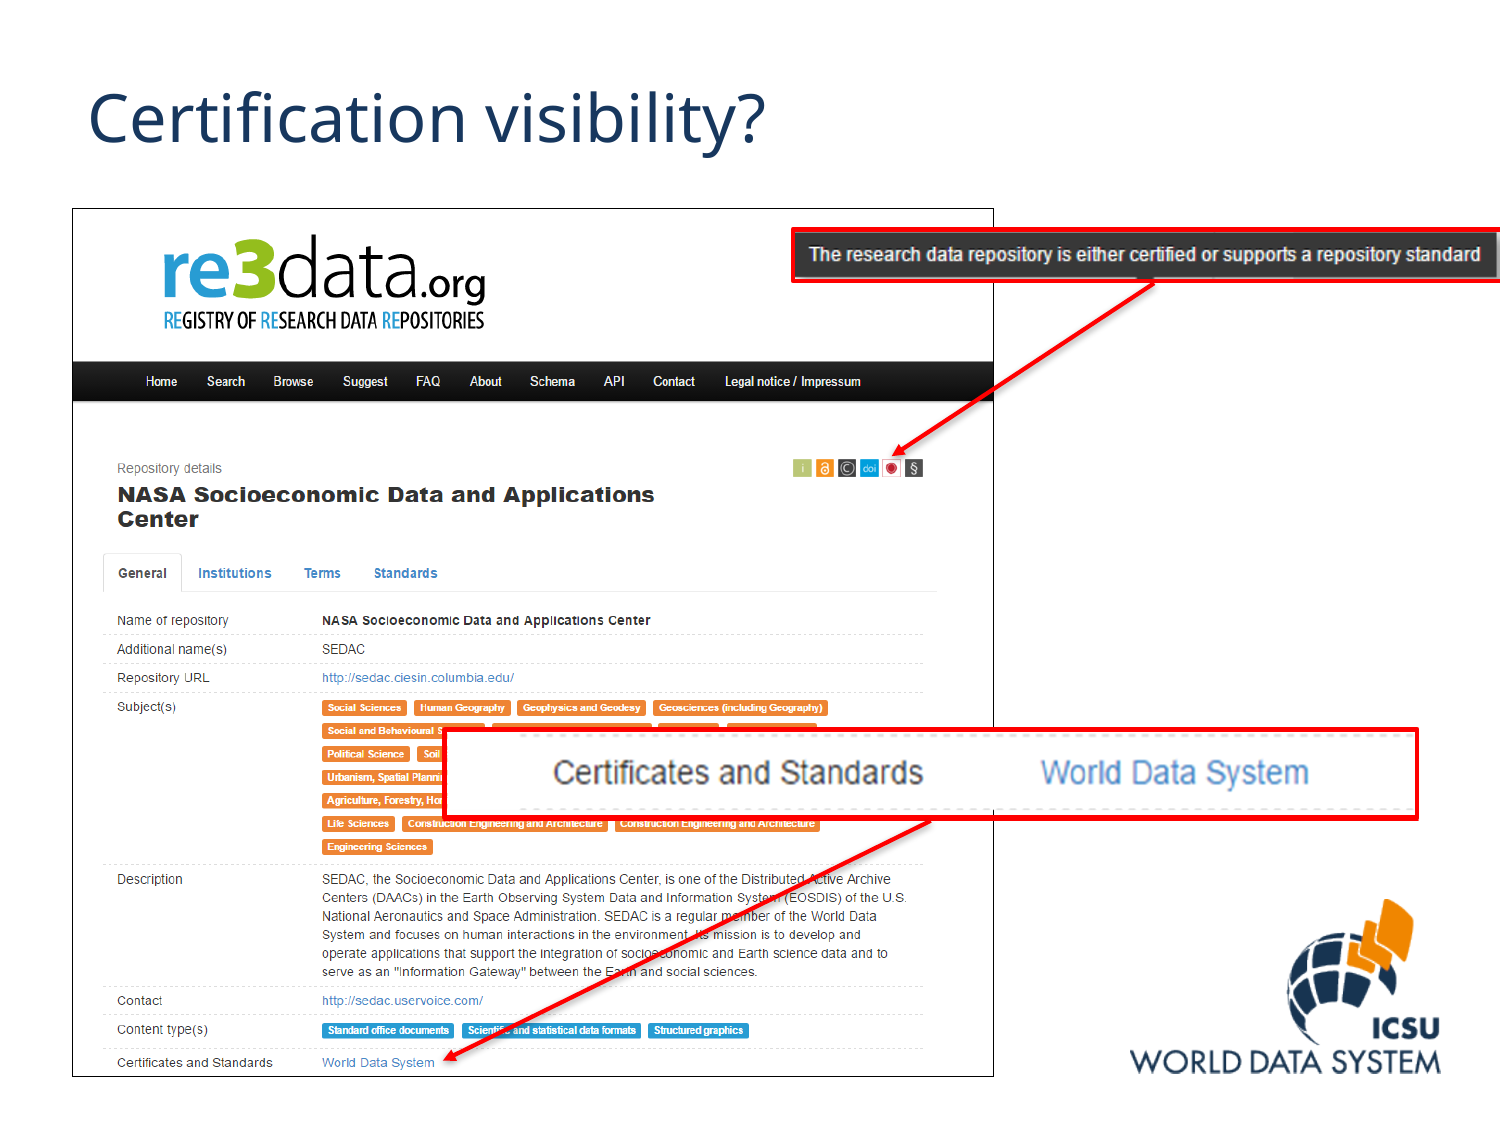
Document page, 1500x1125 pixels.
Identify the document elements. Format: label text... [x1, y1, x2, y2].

picture [1130, 899, 1441, 1074]
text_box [442, 727, 1419, 1061]
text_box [794, 231, 1500, 457]
title Certification visibility? [72, 21, 1252, 210]
picture [72, 208, 995, 1077]
